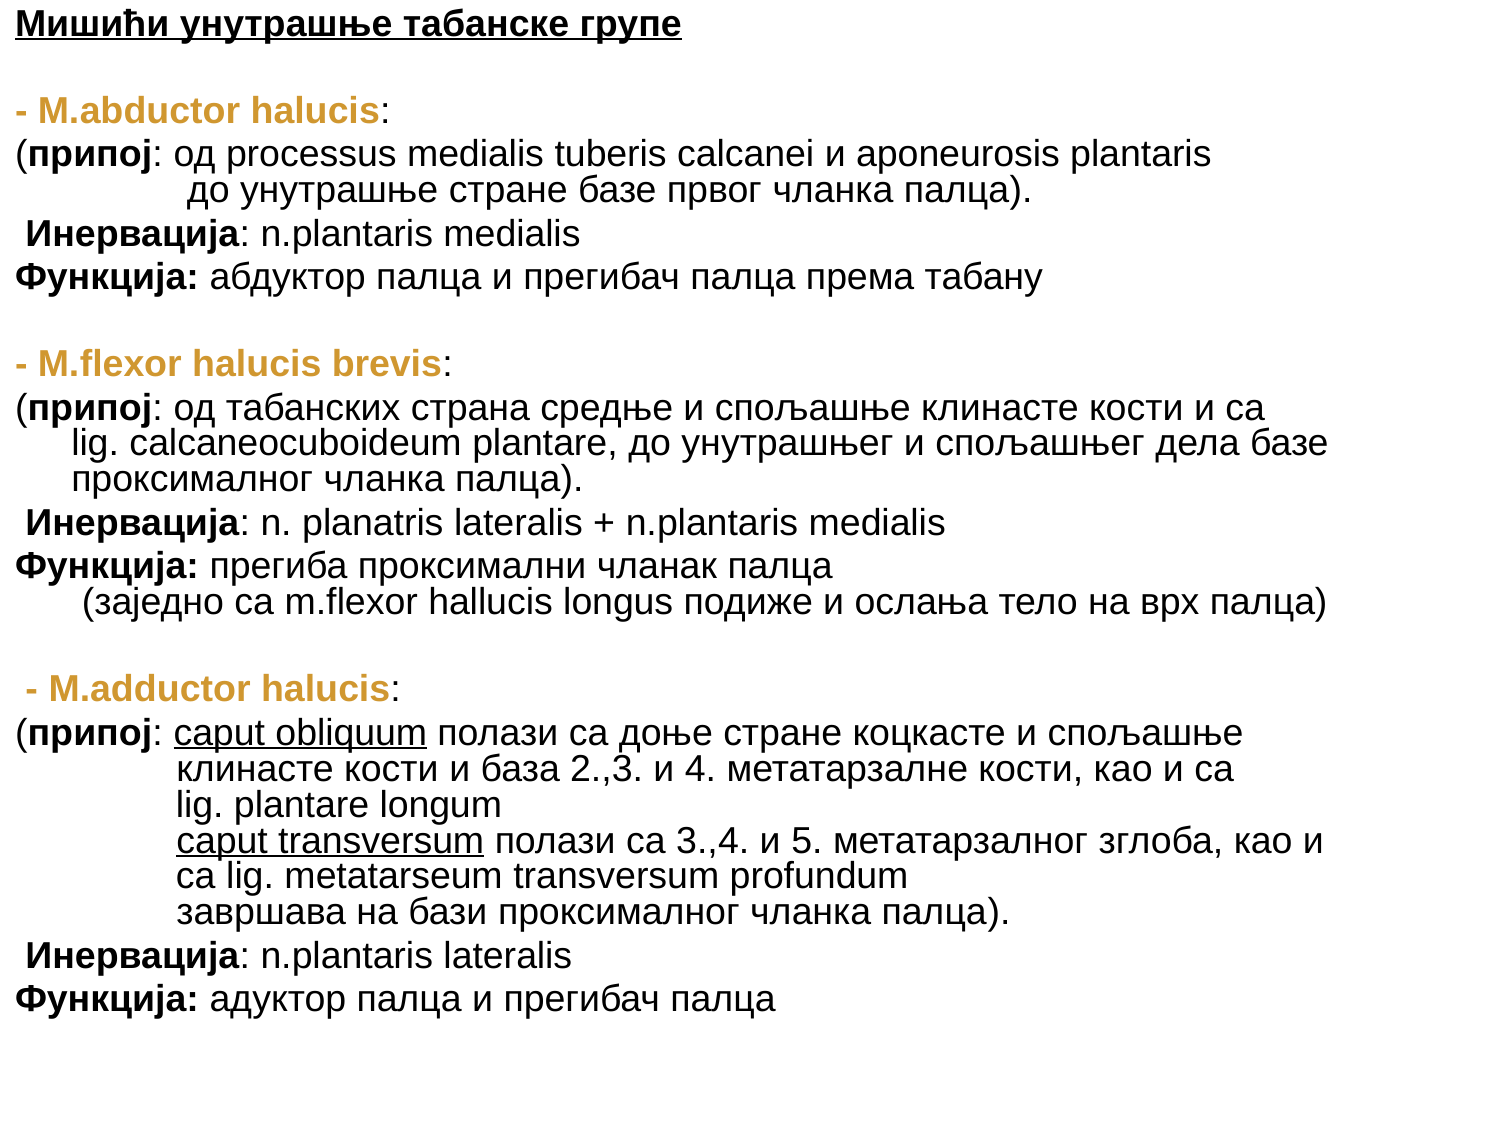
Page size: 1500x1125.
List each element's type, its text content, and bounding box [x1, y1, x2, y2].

list Мишићи унутрашње табанске групе - M.abductor halucis: (припој: од processus medialis tuberis calcanei и aponeurosis plantaris до унутрашње стране базе првог чланка палца). Инервација: n.plantaris medialis Функција: абдуктор палца и прегибач палца према табану - M.flexor halucis brevis: (припој: од табанских страна средње и спољашње клинасте кости и са lig. calcaneocuboideum plantare, до унутрашњег и спољашњег дела базе проксималног чланка палца). Инервација: n. planatris lateralis + n.plantaris medialis Функција: прегиба проксимални чланак палца (заједно са m.flexor hallucis longus подиже и ослања тело на врх палца) - M.adductor halucis: (припој: caput obliquum полази са доње стране коцкасте и спољашње клинасте кости и база 2.,3. и 4. метатарзалне кости, као и са lig. plantare longum caput transversum полази са 3.,4. и 5. метатарзалног зглоба, као и са lig. metatarseum transversum profundum завршава на бази проксималног чланка палца). Инервација: n.plantaris lateralis Функција: адуктор палца и прегибач палца [0, 0, 1500, 1125]
